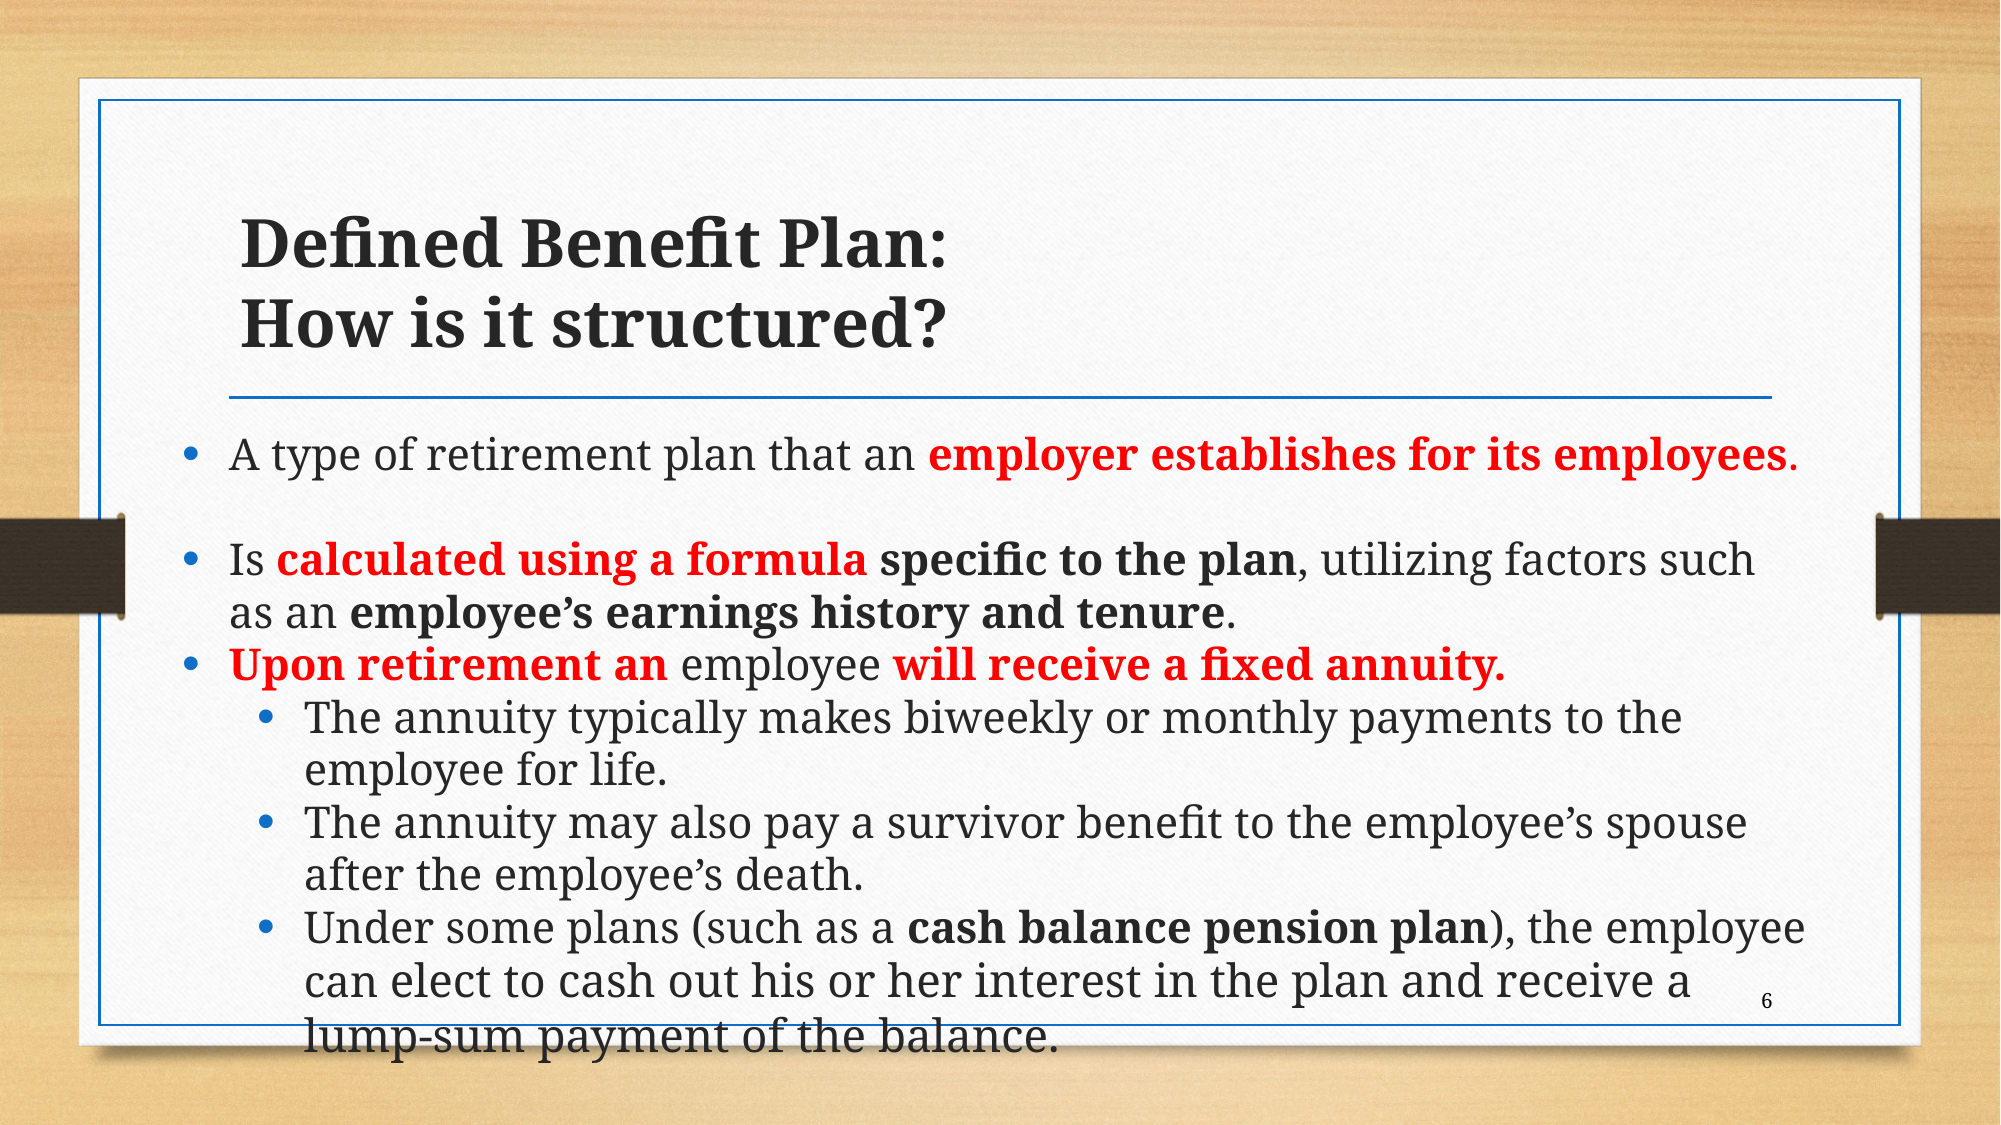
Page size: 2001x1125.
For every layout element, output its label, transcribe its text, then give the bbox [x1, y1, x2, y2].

picture [0, 0, 2001, 1125]
list A type of retirement plan that an employer establishes for its employees. Is calculated using a formula specific to the plan, utilizing factors such as an employee’s earnings history and tenure. Upon retirement an employee will receive a fixed annuity. The annuity typically makes biweekly or monthly payments to the employee for life. The annuity may also pay a survivor benefit to the employee’s spouse after the employee’s death. Under some plans (such as a cash balance pension plan), the employee can elect to cash out his or her interest in the plan and receive a lump-sum payment of the balance. [167, 419, 1826, 964]
title Defined Benefit Plan: How is it structured? [225, 185, 1801, 400]
slide_number 6 [1698, 979, 1788, 1025]
